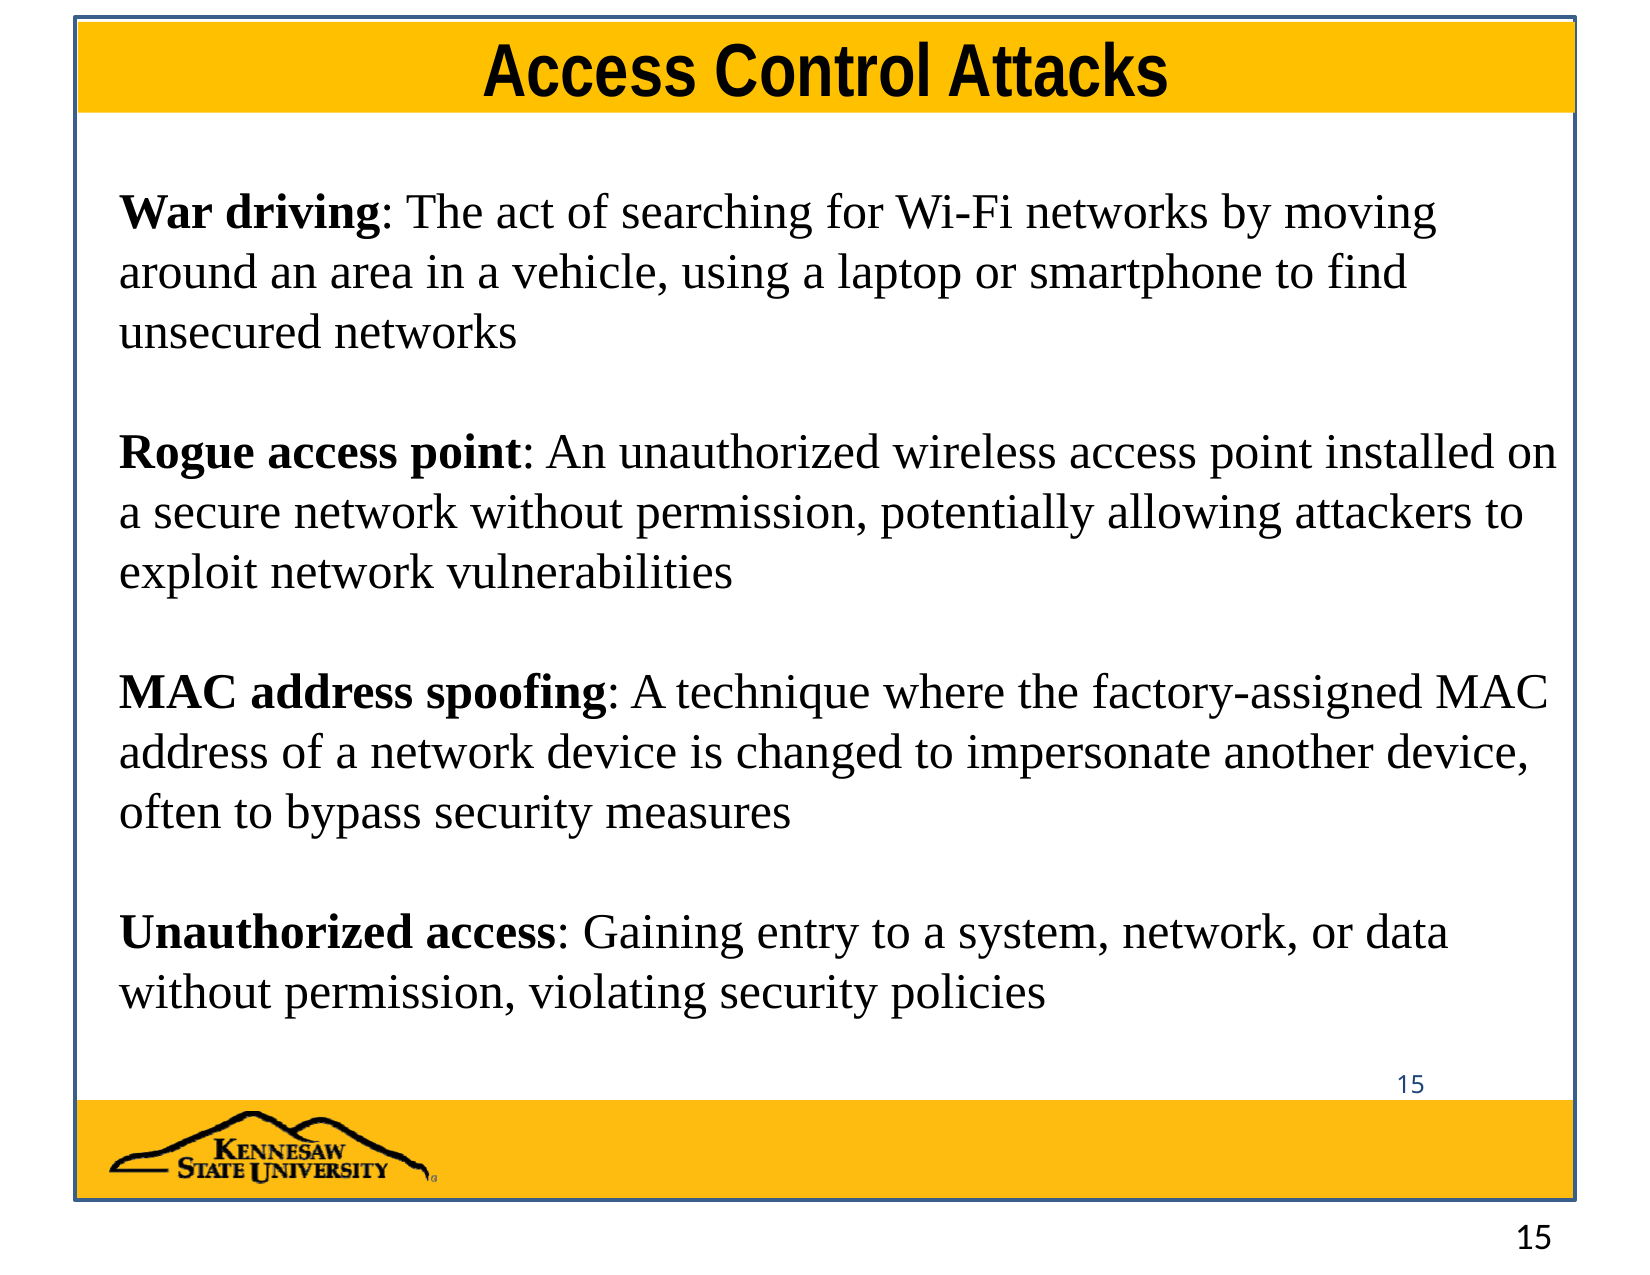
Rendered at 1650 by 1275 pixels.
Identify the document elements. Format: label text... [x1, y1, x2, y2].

picture [108, 1111, 437, 1184]
list War driving: The act of searching for Wi-Fi networks by moving around an area in a vehicle, using a laptop or smartphone to find unsecured networks Rogue access point: An unauthorized wireless access point installed on a secure network without permission, potentially allowing attackers to exploit network vulnerabilities MAC address spoofing: A technique where the factory-assigned MAC address of a network device is changed to impersonate another device, often to bypass security measures Unauthorized access: Gaining entry to a system, network, or data without permission, violating security policies [118, 178, 1569, 1027]
slide_number 15 [1299, 1042, 1425, 1103]
title Access Control Attacks [77, 21, 1575, 113]
